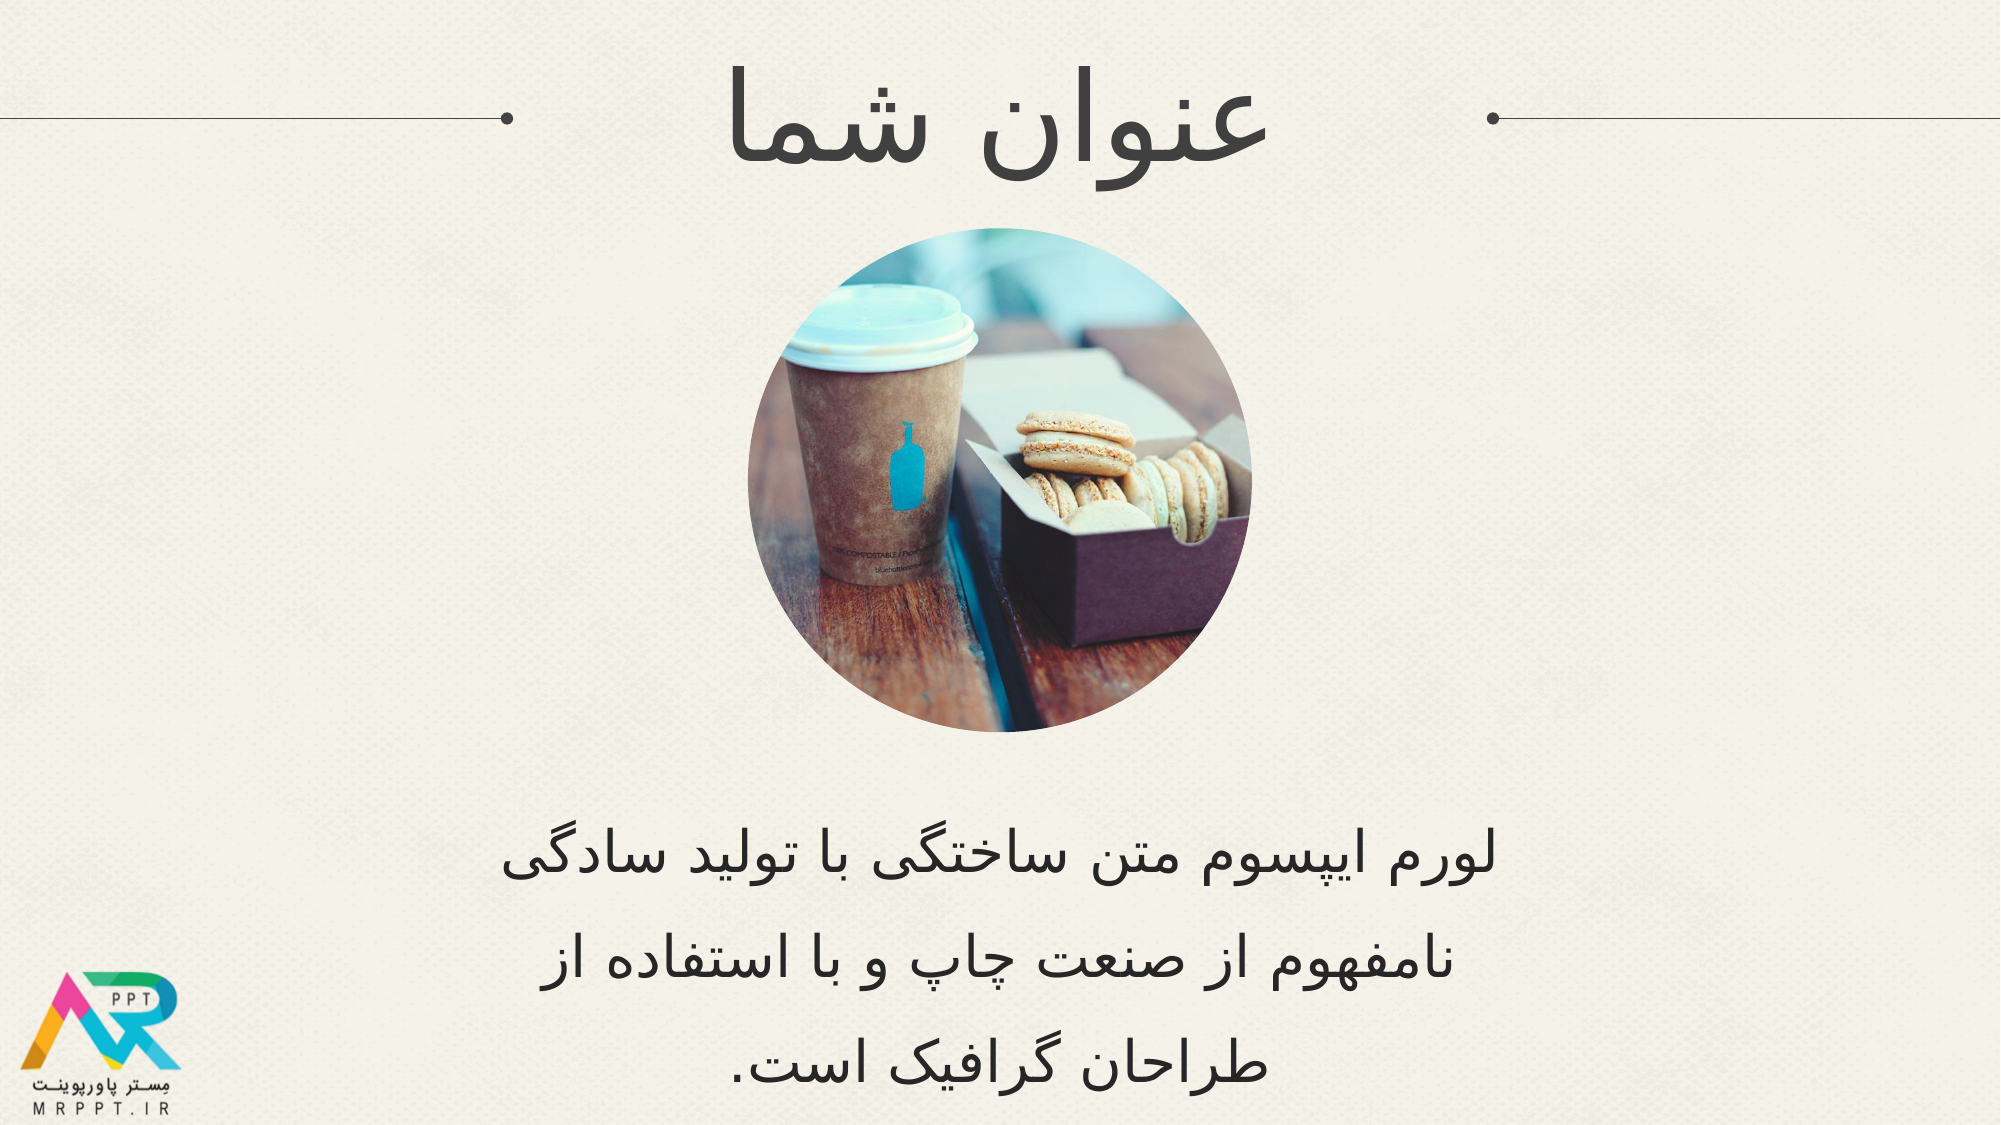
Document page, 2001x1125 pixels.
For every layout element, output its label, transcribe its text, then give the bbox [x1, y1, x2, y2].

picture [0, 0, 2001, 1125]
list لورم ایپسوم متن ساختگی با تولید سادگی نامفهوم از صنعت چاپ و با استفاده از طراحان گرافیک است. [484, 764, 1516, 1125]
text_box عنوان شما [706, 29, 1294, 194]
